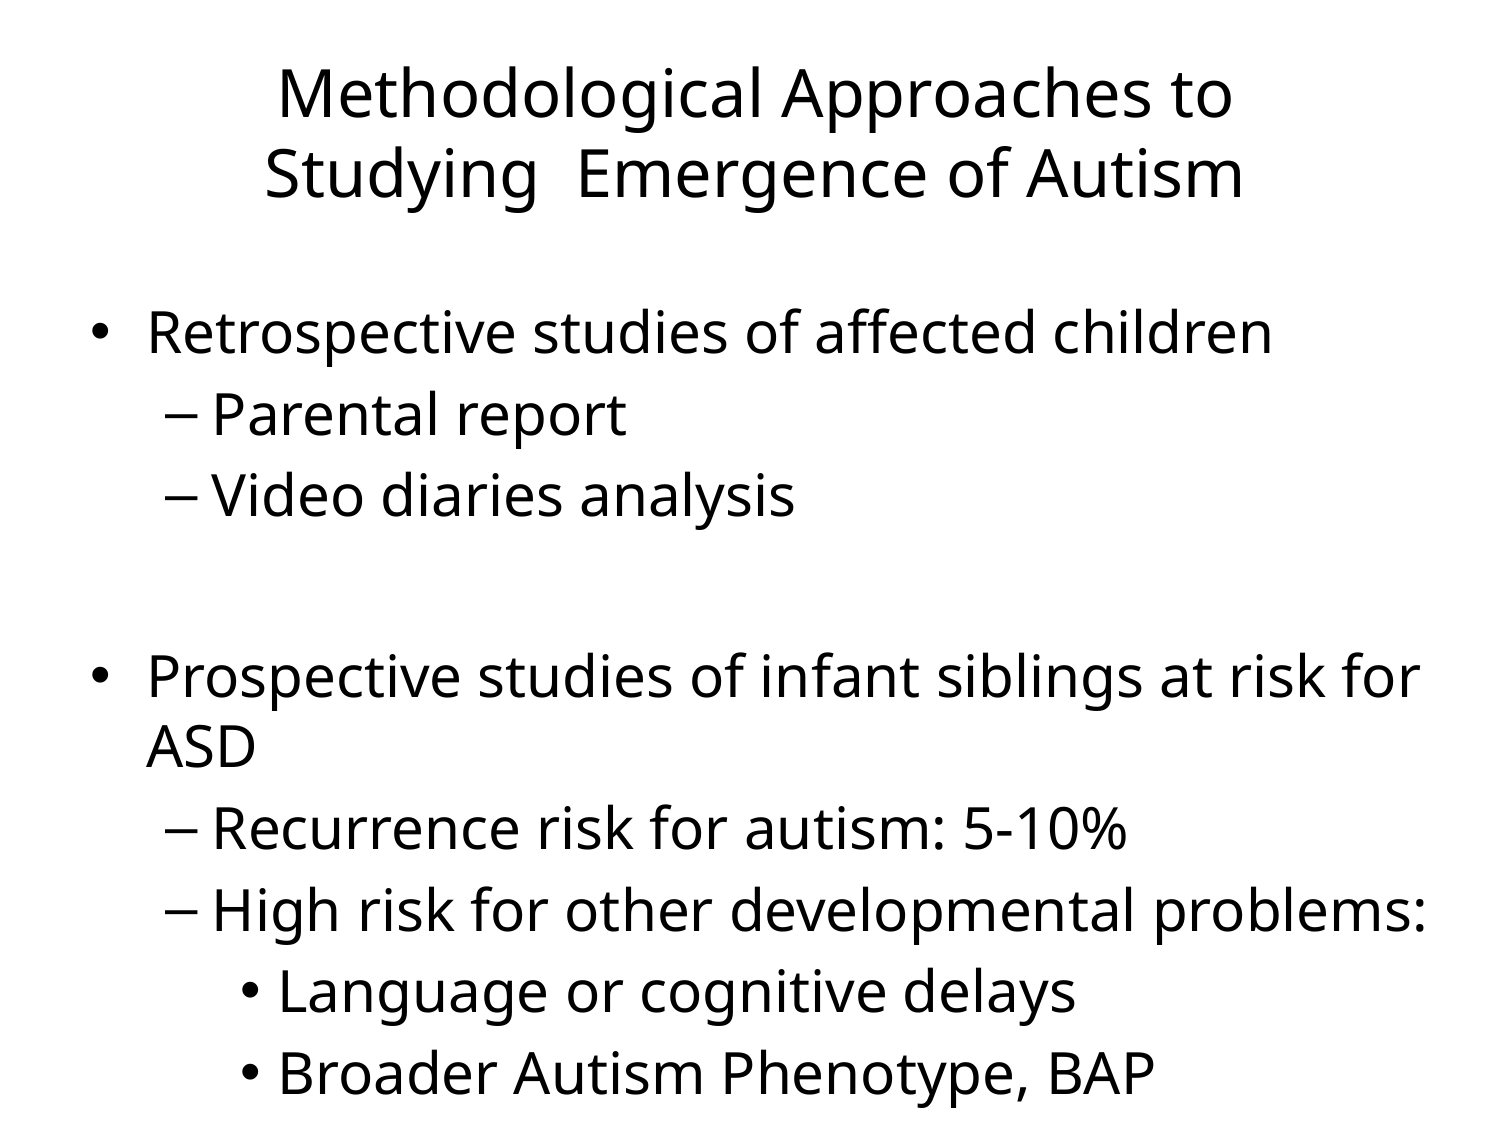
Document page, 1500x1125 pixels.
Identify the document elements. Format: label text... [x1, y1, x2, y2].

title Methodological Approaches to Studying Emergence of Autism [150, 37, 1363, 225]
list Retrospective studies of affected children Parental report Video diaries analysis Prospective studies of infant siblings at risk for ASD Recurrence risk for autism: 5-10% High risk for other developmental problems: Language or cognitive delays Broader Autism Phenotype, BAP [75, 287, 1450, 1125]
